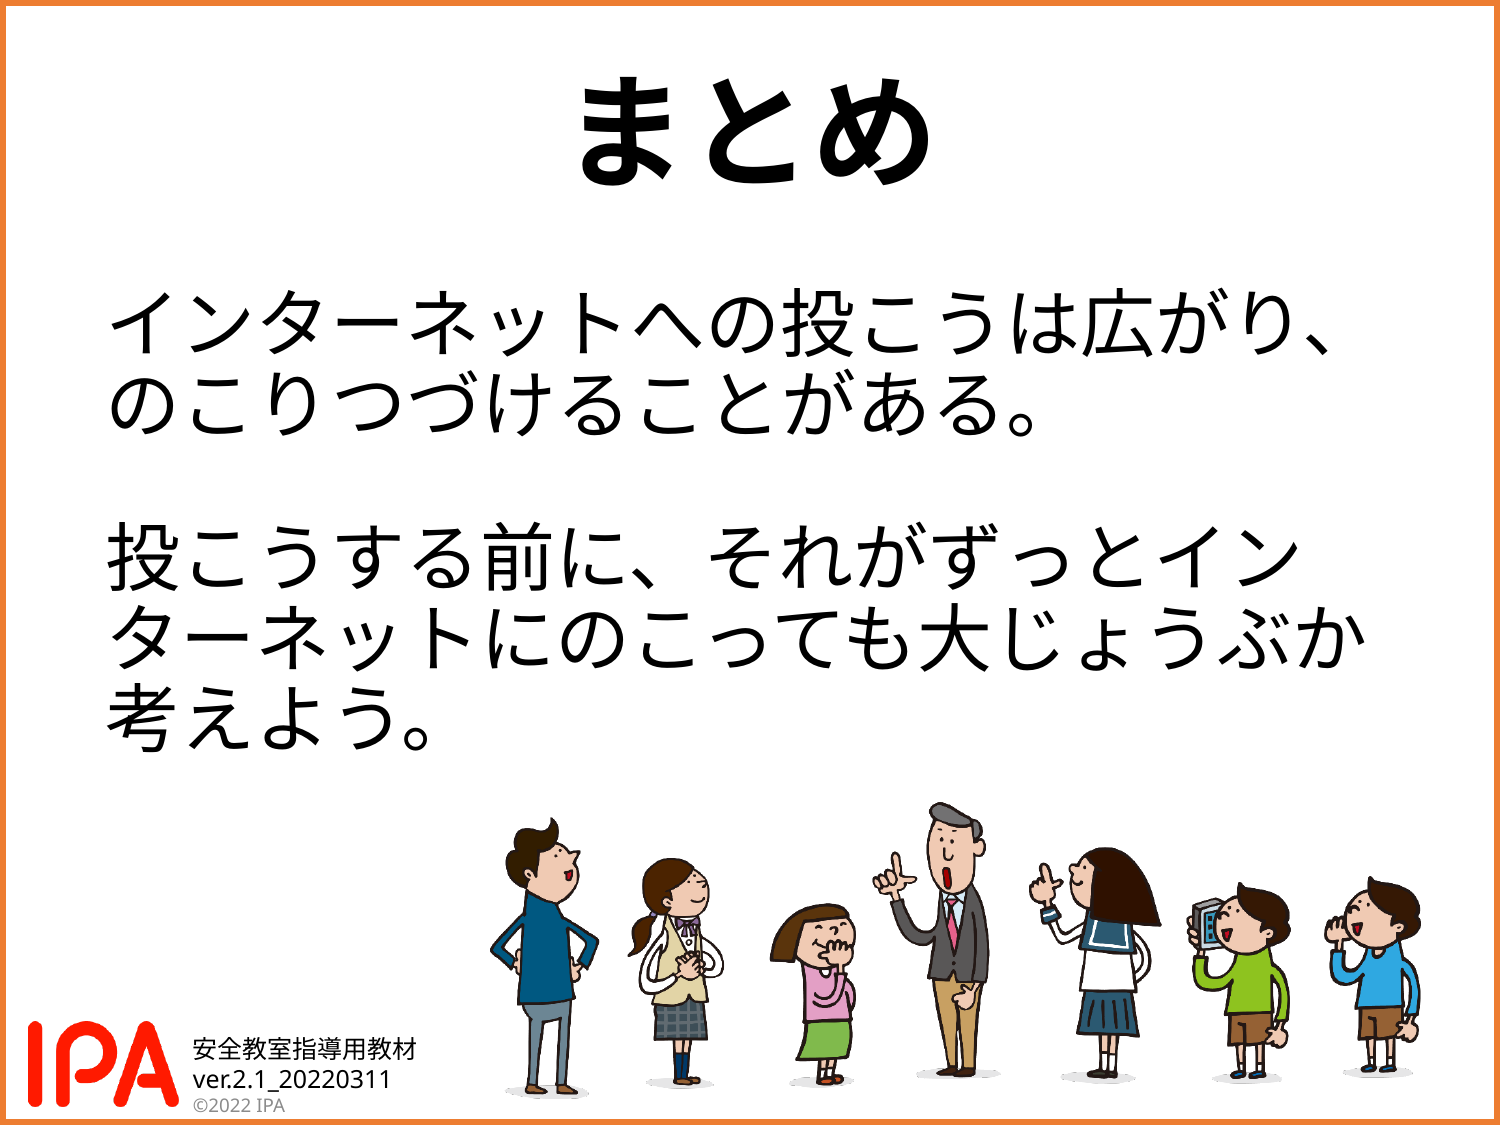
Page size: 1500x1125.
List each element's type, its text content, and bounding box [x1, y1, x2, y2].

picture [28, 1021, 179, 1107]
title まとめ [103, 62, 1397, 215]
list インターネットへの投こうは広がり、のこりつづけることがある。 投こうする前に、それがずっとインターネットにのこっても大じょうぶか考えよう。 [90, 279, 1385, 993]
picture [490, 802, 1421, 1099]
